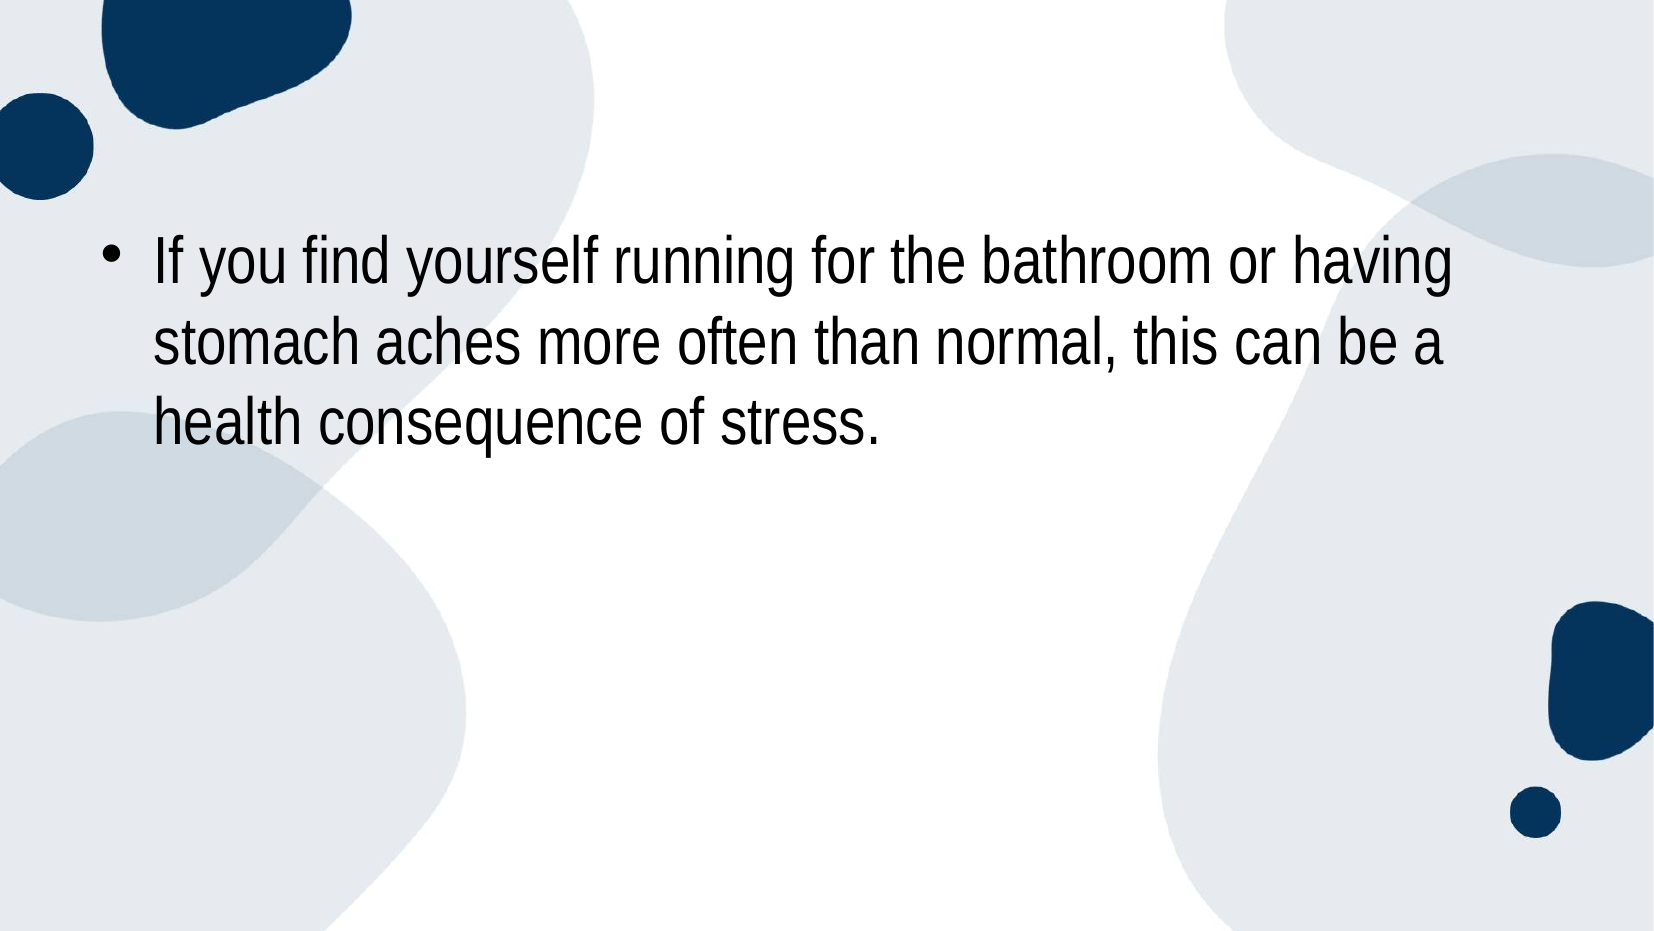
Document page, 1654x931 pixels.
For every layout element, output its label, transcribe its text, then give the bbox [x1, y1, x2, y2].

text_box If you find yourself running for the bathroom or having stomach aches more often than normal, this can be a health consequence of stress. [82, 217, 1571, 713]
text_box [82, 37, 1571, 193]
picture [0, 0, 1654, 931]
